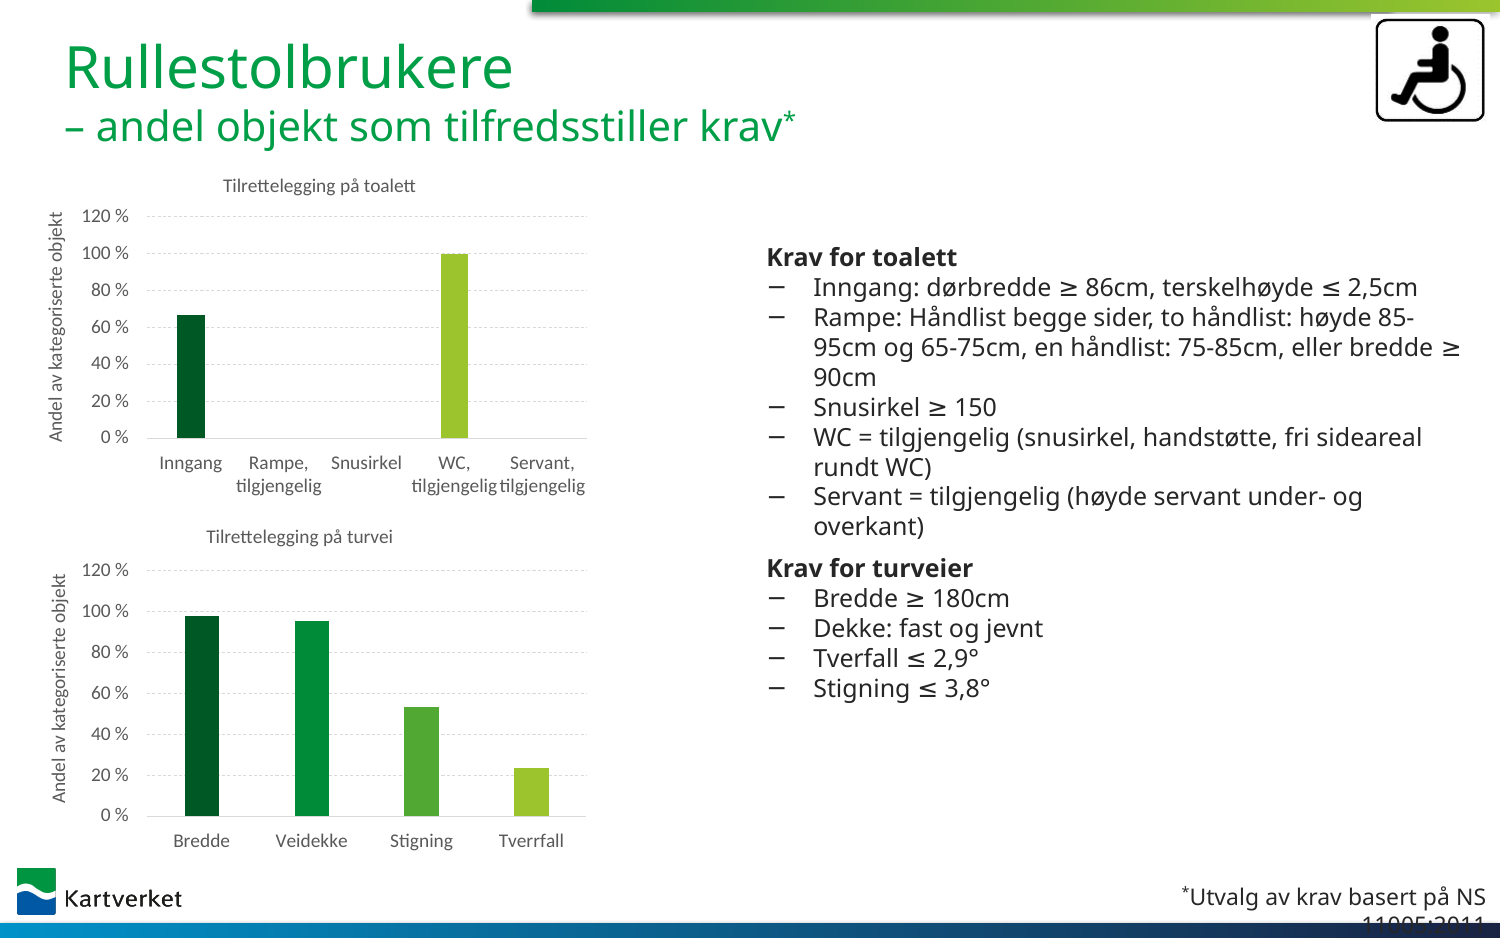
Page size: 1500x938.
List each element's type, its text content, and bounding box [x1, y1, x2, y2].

text_box Rullestolbrukere – andel objekt som tilfredsstiller krav* [49, 14, 1431, 158]
picture [1371, 13, 1491, 127]
text_box Krav for toalett Inngang: dørbredde ≥ 86cm, terskelhøyde ≤ 2,5cm Rampe: Håndlist begge sider, to håndlist: høyde 85-95cm og 65-75cm, en håndlist: 75-85cm, eller bredde ≥ 90cm Snusirkel ≥ 150 WC = tilgjengelig (snusirkel, handstøtte, fri sideareal rundt WC) Servant = tilgjengelig (høyde servant under- og overkant) [751, 234, 1483, 545]
picture [41, 166, 598, 505]
text_box Krav for turveier Bredde ≥ 180cm Dekke: fast og jevnt Tverfall ≤ 2,9° Stigning ≤ 3,8° [751, 545, 1483, 710]
picture [41, 520, 598, 859]
text_box *Utvalg av krav basert på NS 11005:2011 [1068, 873, 1500, 938]
